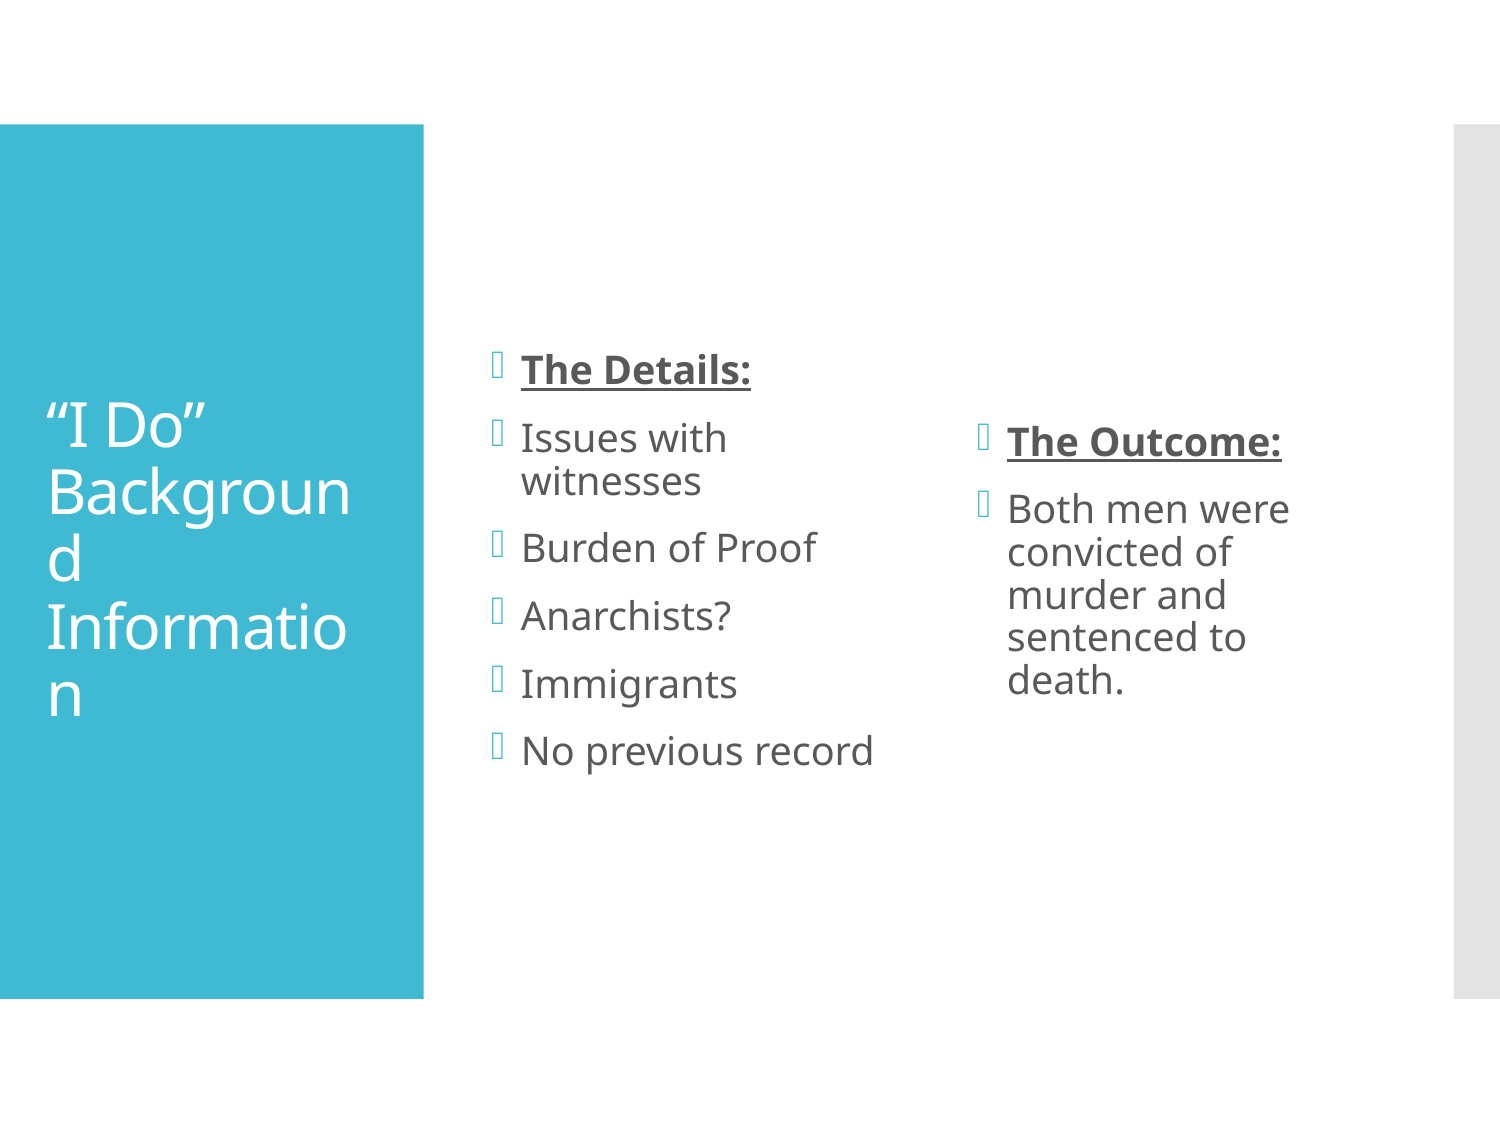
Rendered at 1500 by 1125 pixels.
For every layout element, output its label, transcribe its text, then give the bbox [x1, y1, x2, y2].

list The Details: Issues with witnesses Burden of Proof Anarchists? Immigrants No previous record [475, 142, 904, 983]
list The Outcome: Both men were convicted of murder and sentenced to death. [961, 142, 1390, 983]
title “I Do” Background Information [31, 184, 394, 940]
